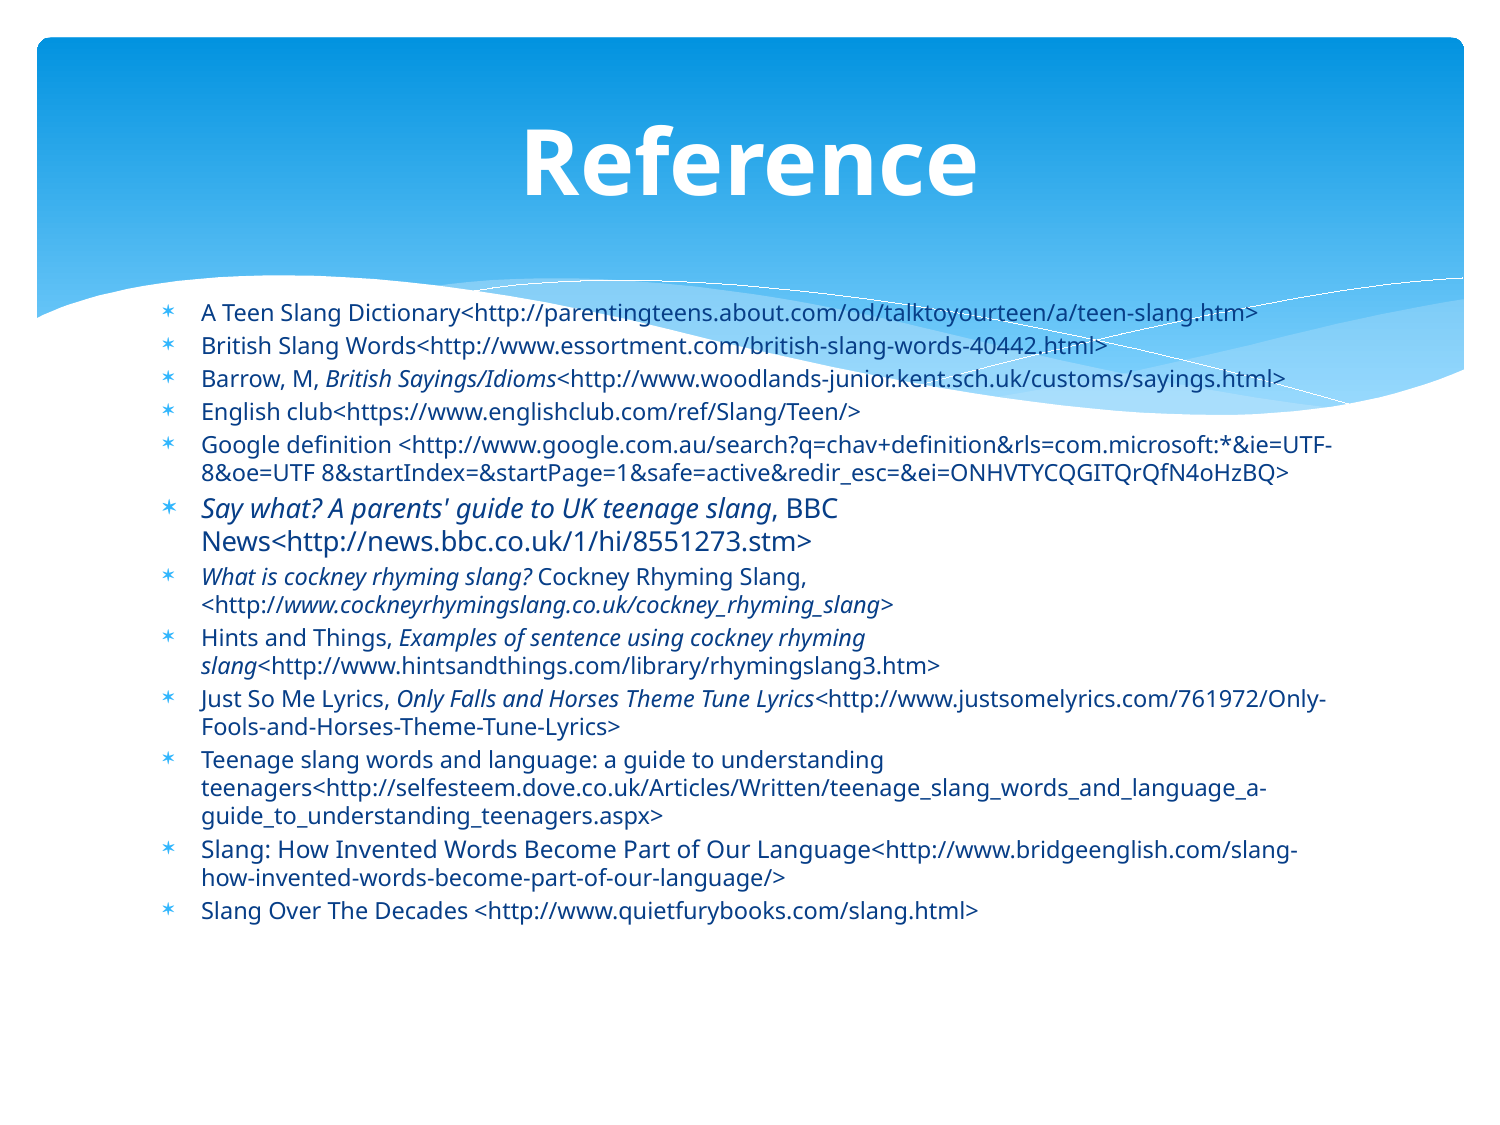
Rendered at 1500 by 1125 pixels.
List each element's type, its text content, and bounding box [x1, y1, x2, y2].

list A Teen Slang Dictionary<http://parentingteens.about.com/od/talktoyourteen/a/teen-slang.htm> British Slang Words<http://www.essortment.com/british-slang-words-40442.html> Barrow, M, British Sayings/Idioms<http://www.woodlands-junior.kent.sch.uk/customs/sayings.html> English club<https://www.englishclub.com/ref/Slang/Teen/> Google definition <http://www.google.com.au/search?q=chav+definition&rls=com.microsoft:*&ie=UTF-8&oe=UTF 8&startIndex=&startPage=1&safe=active&redir_esc=&ei=ONHVTYCQGITQrQfN4oHzBQ> Say what? A parents' guide to UK teenage slang, BBC News<http://news.bbc.co.uk/1/hi/8551273.stm> What is cockney rhyming slang? Cockney Rhyming Slang, <http://www.cockneyrhymingslang.co.uk/cockney_rhyming_slang> Hints and Things, Examples of sentence using cockney rhyming slang<http://www.hintsandthings.com/library/rhymingslang3.htm> Just So Me Lyrics, Only Falls and Horses Theme Tune Lyrics<http://www.justsomelyrics.com/761972/Only-Fools-and-Horses-Theme-Tune-Lyrics> Teenage slang words and language: a guide to understanding teenagers<http://selfesteem.dove.co.uk/Articles/Written/teenage_slang_words_and_language_a-guide_to_understanding_teenagers.aspx> Slang: How Invented Words Become Part of Our Language<http://www.bridgeenglish.com/slang-how-invented-words-become-part-of-our-language/> Slang Over The Decades <http://www.quietfurybooks.com/slang.html> [147, 290, 1363, 970]
title Reference [75, 55, 1425, 261]
